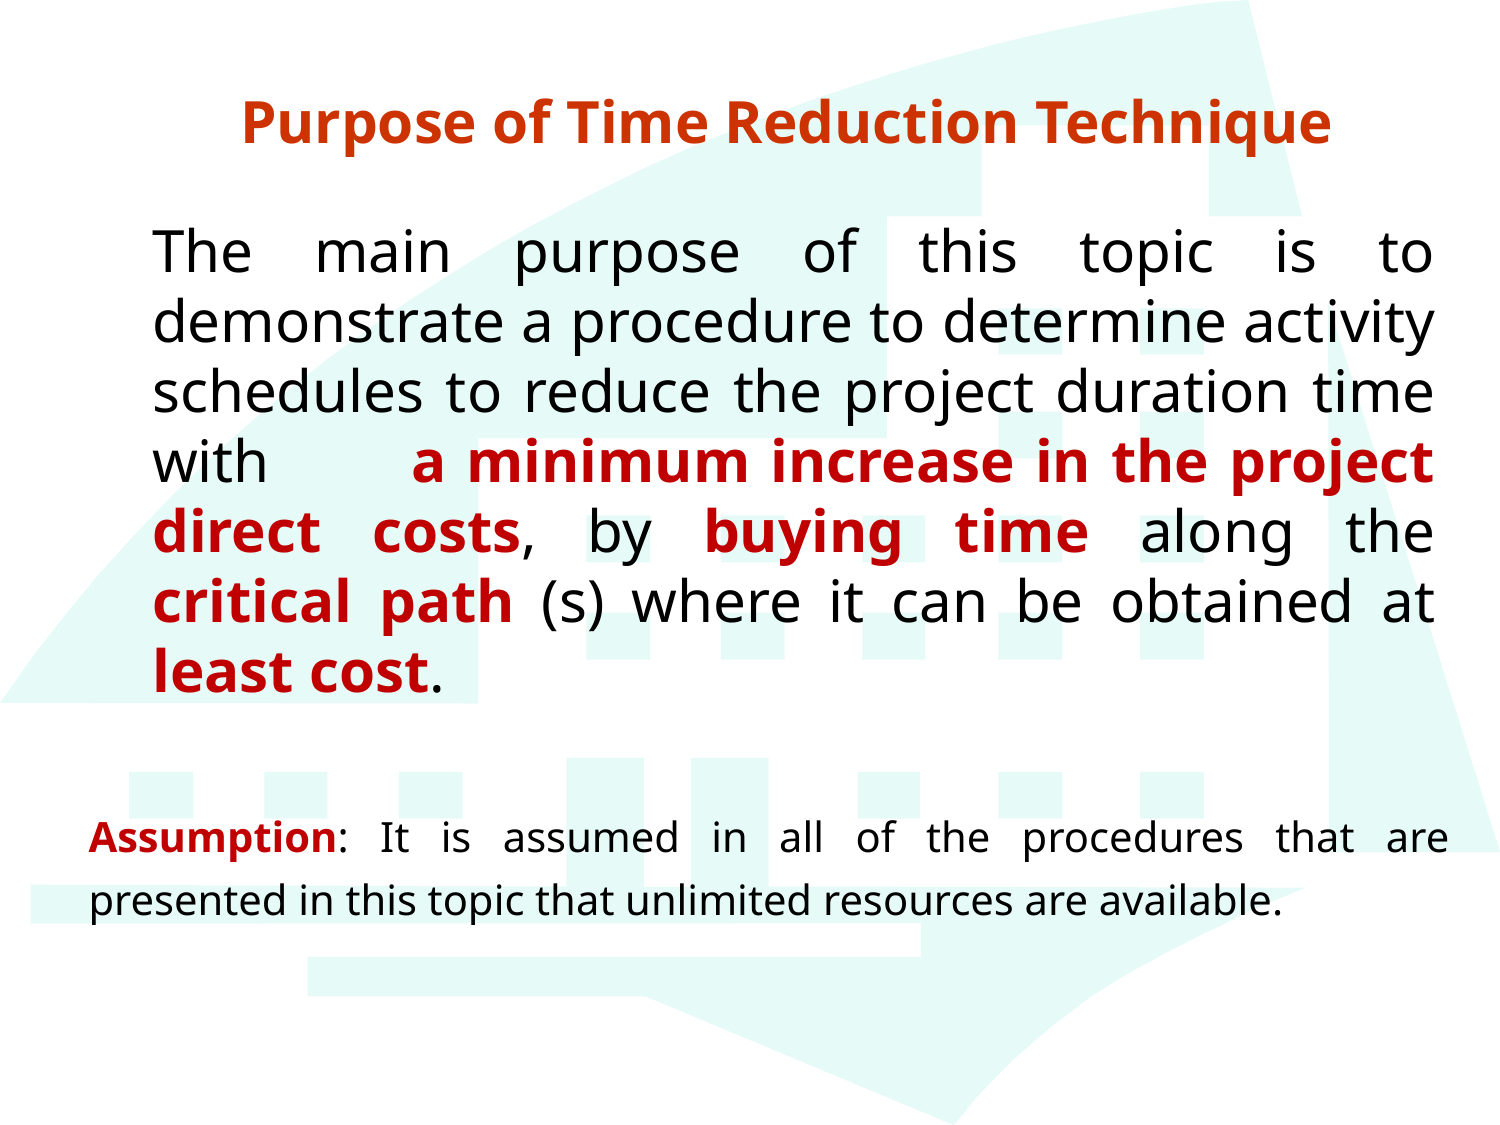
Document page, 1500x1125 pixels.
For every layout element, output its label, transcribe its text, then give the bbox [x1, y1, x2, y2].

list The main purpose of this topic is to demonstrate a procedure to determine activity schedules to reduce the project duration time with a minimum increase in the project direct costs, by buying time along the critical path (s) where it can be obtained at least cost. [137, 207, 1450, 738]
text_box Purpose of Time Reduction Technique [206, 84, 1367, 170]
text_box Assumption: It is assumed in all of the procedures that are presented in this topic that unlimited resources are available. [88, 798, 1450, 924]
